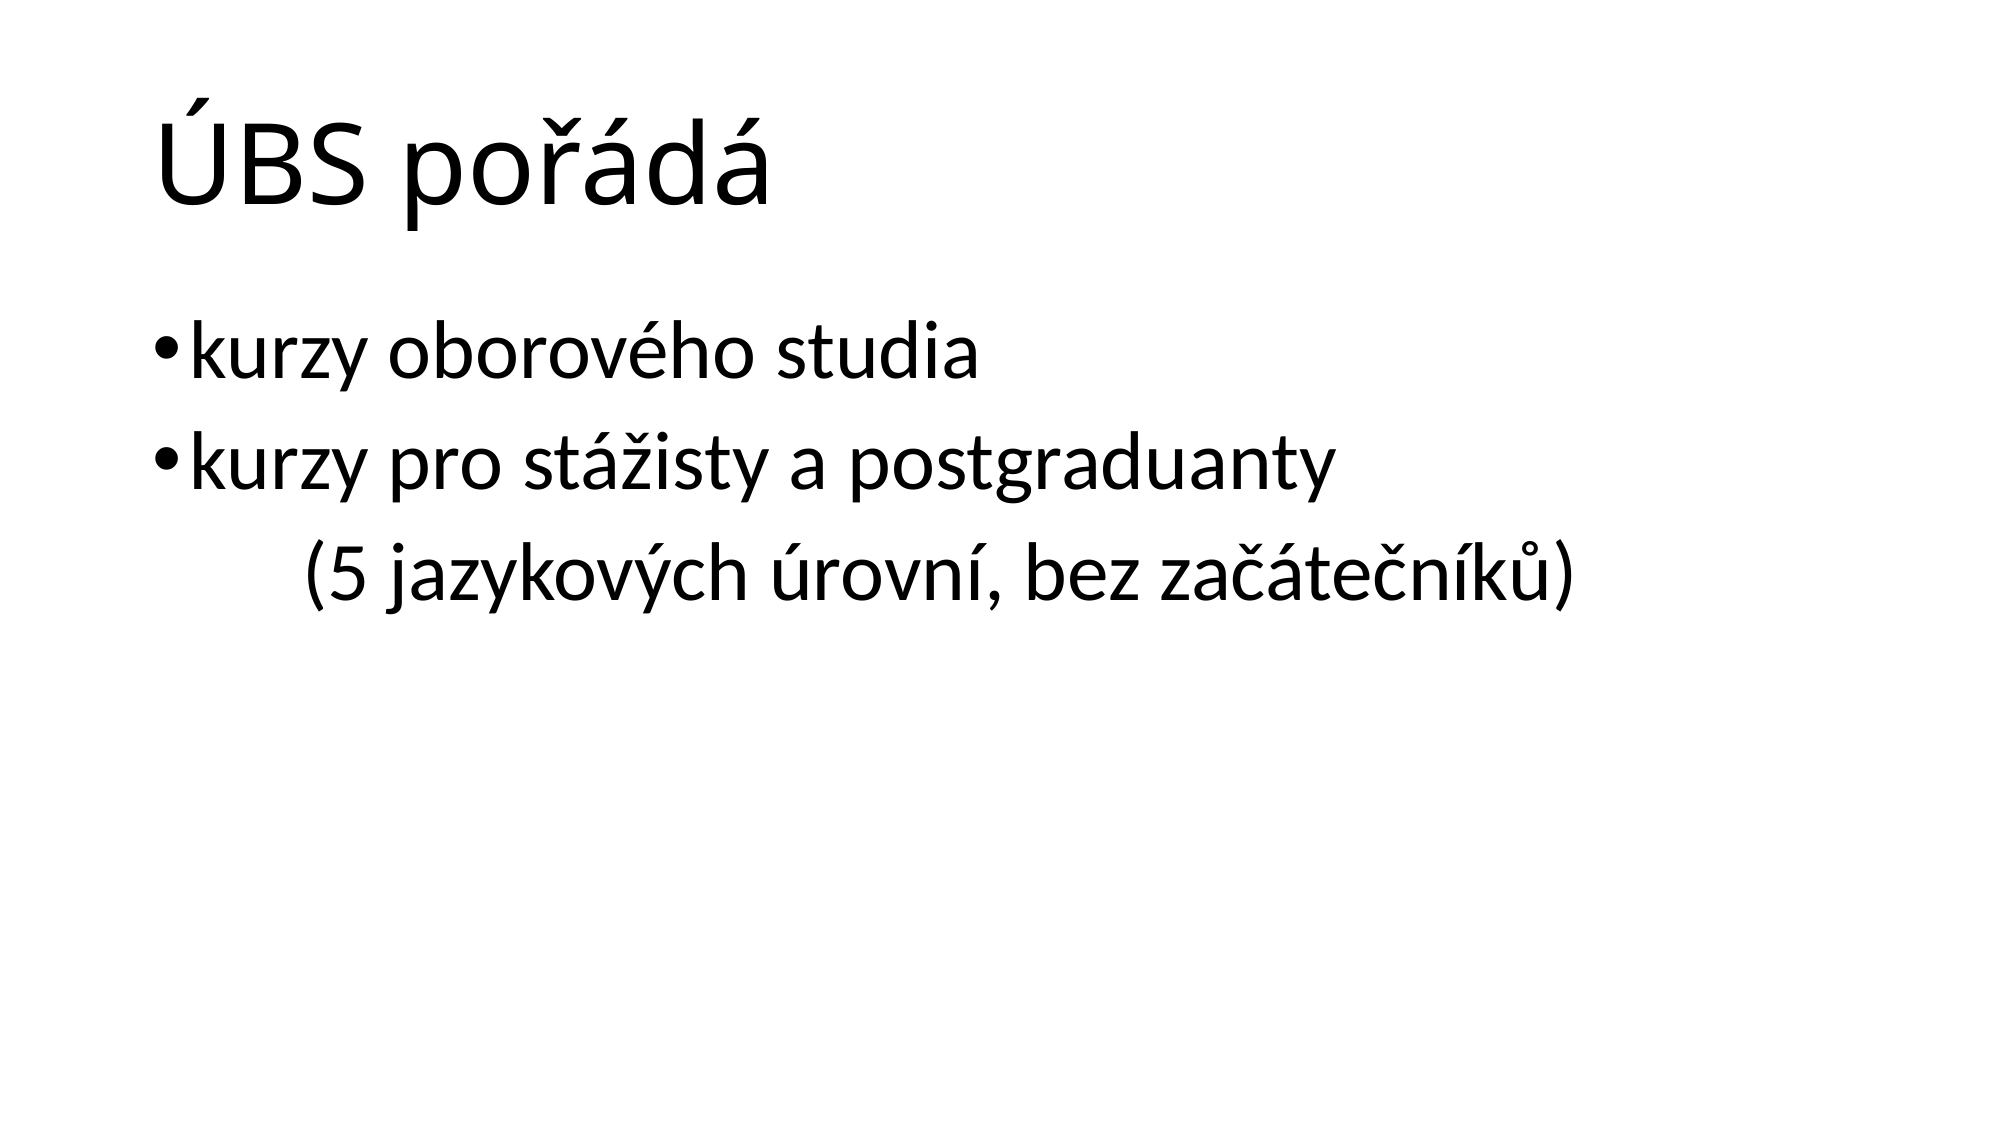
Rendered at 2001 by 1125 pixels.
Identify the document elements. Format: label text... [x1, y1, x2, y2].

list kurzy oborového studia kurzy pro stážisty a postgraduanty (5 jazykových úrovní, bez začátečníků) [137, 299, 1863, 1014]
title ÚBS pořádá [137, 59, 1863, 278]
